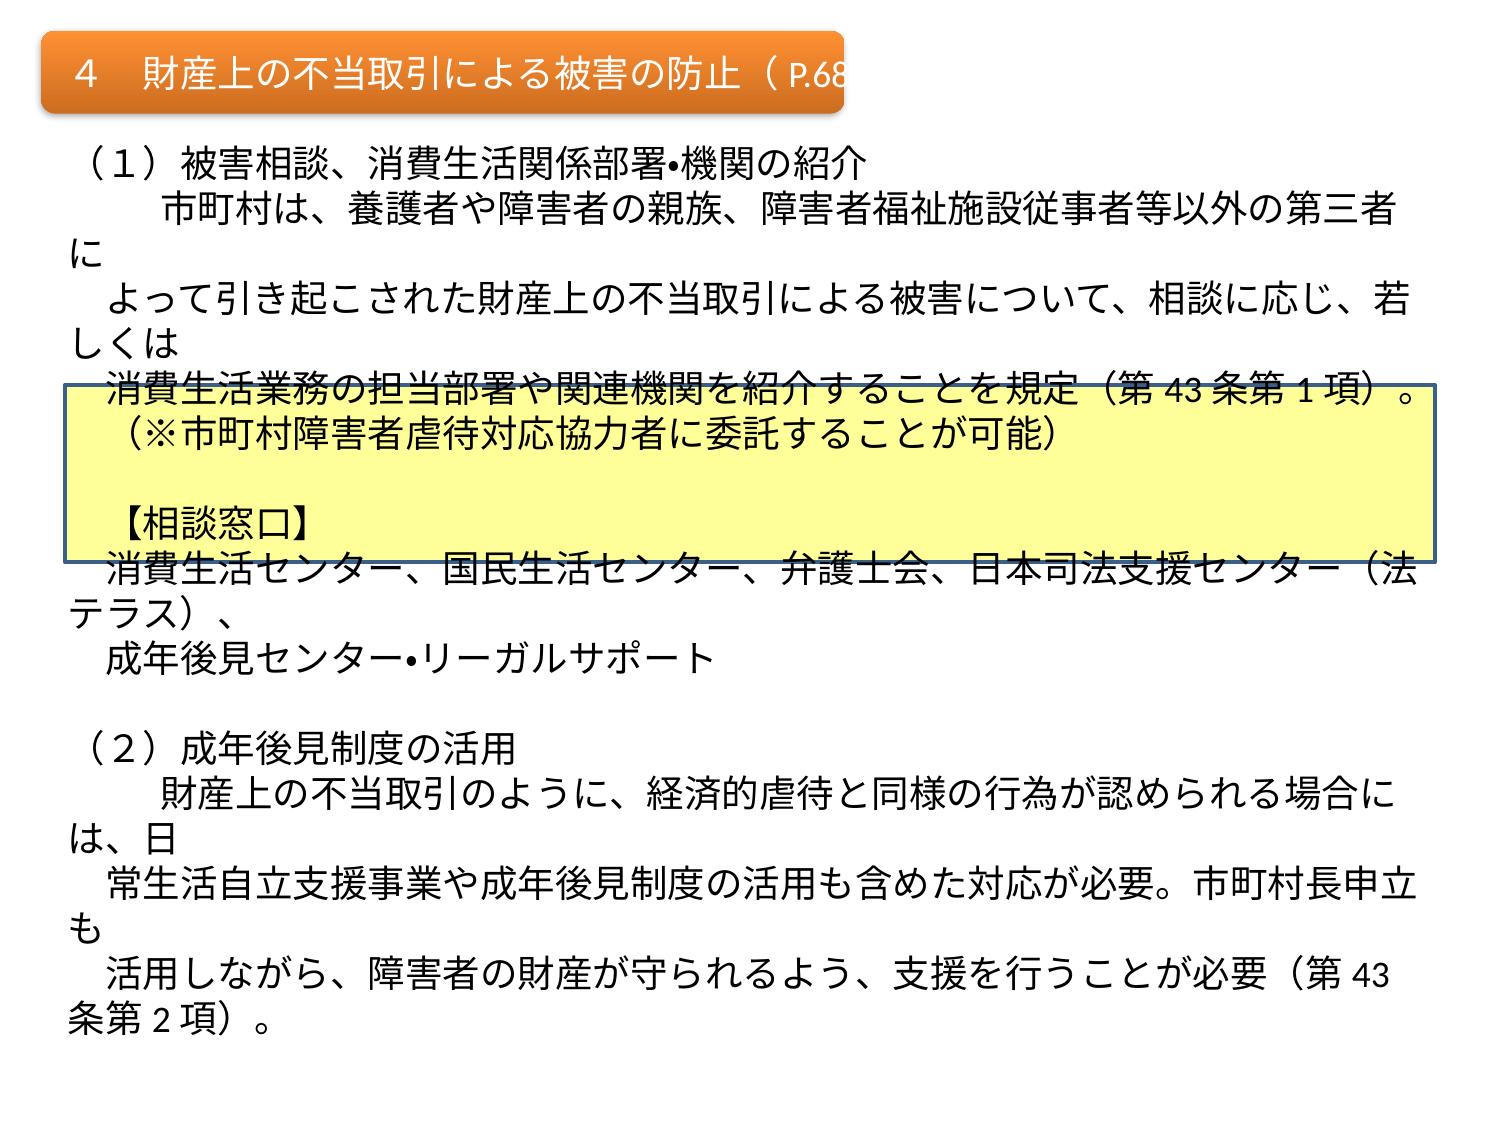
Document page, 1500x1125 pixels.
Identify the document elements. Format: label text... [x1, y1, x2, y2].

text_box [41, 30, 845, 114]
text_box ４ 財産上の不当取引による被害の防止（P.68） （１）被害相談、消費生活関係部署・機関の紹介 市町村は、養護者や障害者の親族、障害者福祉施設従事者等以外の第三者に よって引き起こされた財産上の不当取引による被害について、相談に応じ、若しくは 消費生活業務の担当部署や関連機関を紹介することを規定（第43条第1項）。 （※市町村障害者虐待対応協力者に委託することが可能） 【相談窓口】 消費生活センター、国民生活センター、弁護士会、日本司法支援センター（法テラス）、 成年後見センター・リーガルサポート （２）成年後見制度の活用 財産上の不当取引のように、経済的虐待と同様の行為が認められる場合には、日 常生活自立支援事業や成年後見制度の活用も含めた対応が必要。市町村長申立も 活用しながら、障害者の財産が守られるよう、支援を行うことが必要（第43条第2項）。 [53, 42, 1447, 1093]
